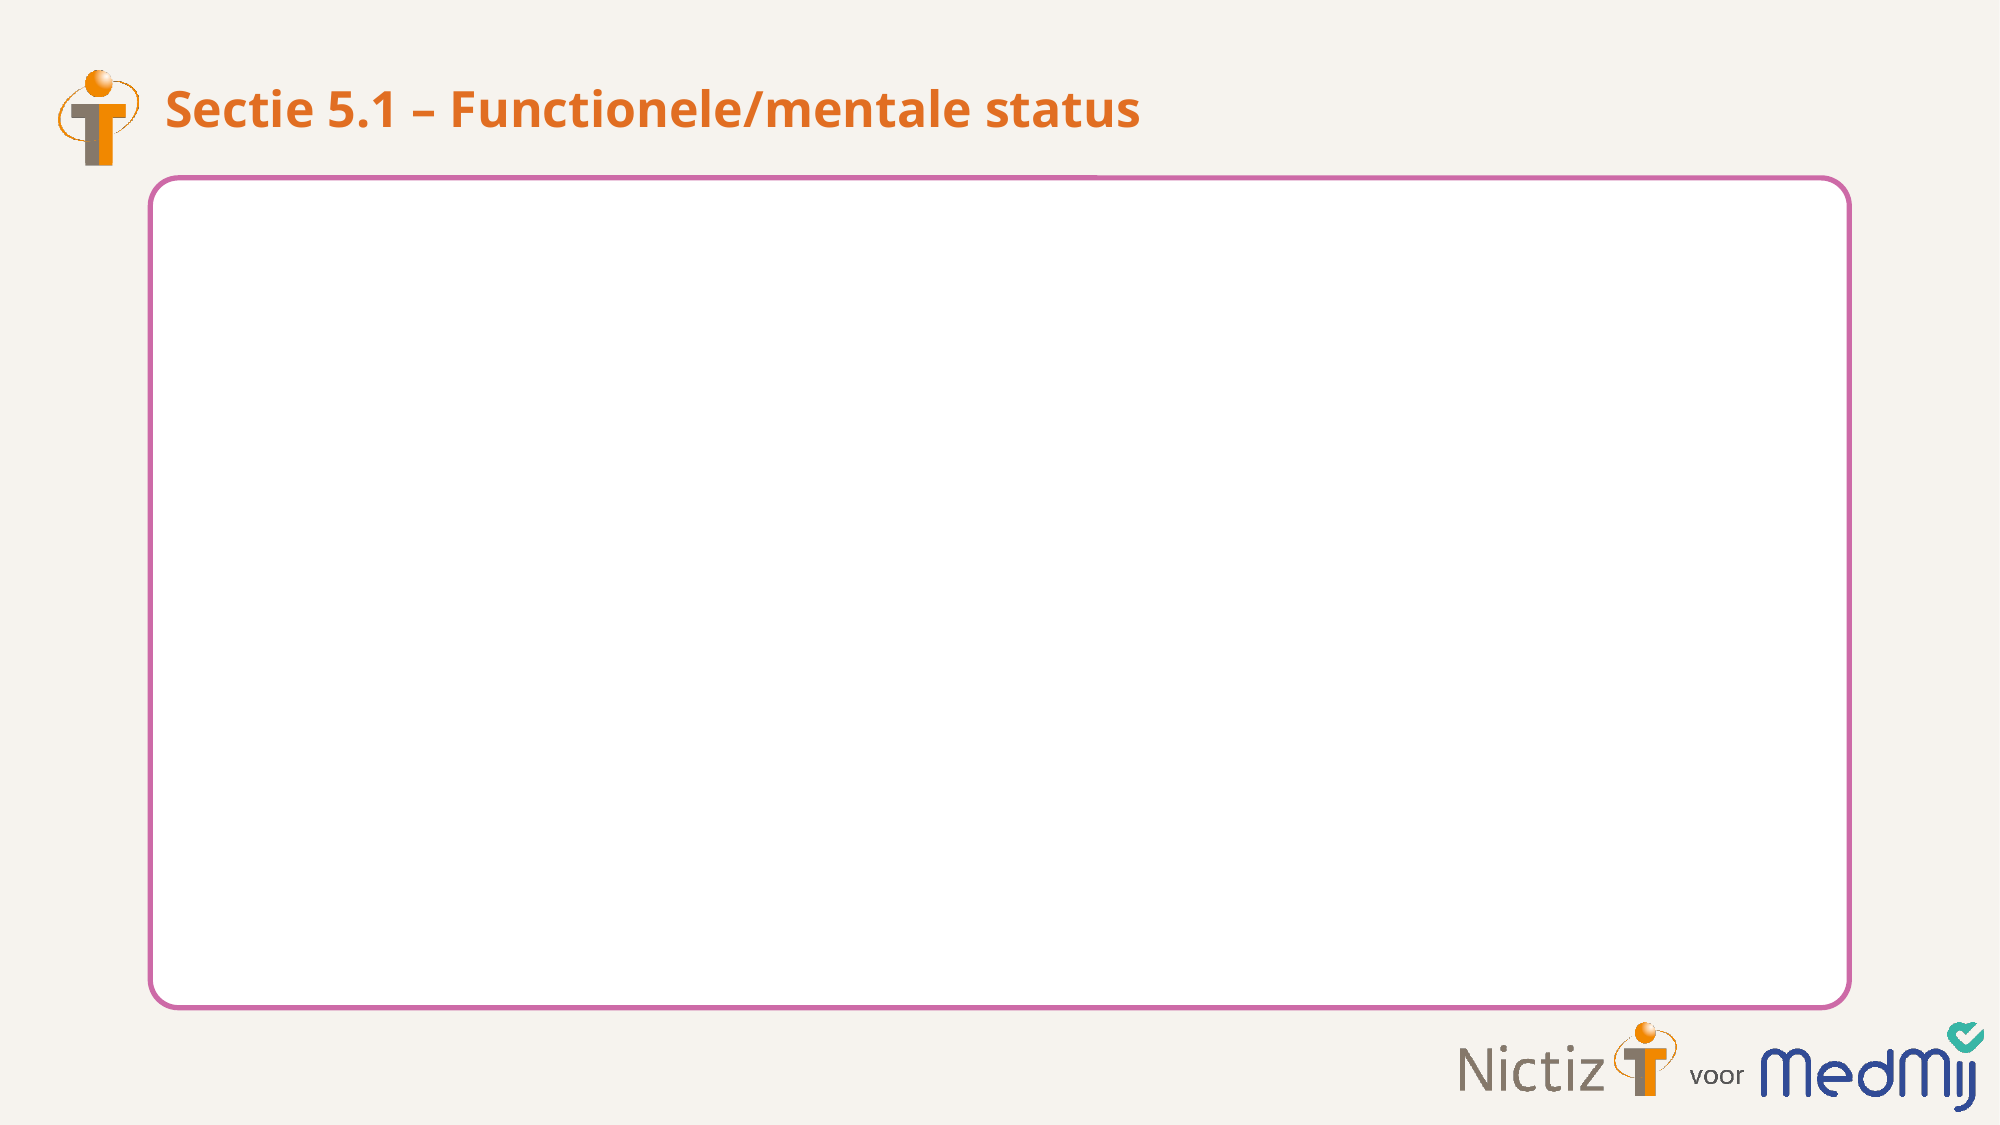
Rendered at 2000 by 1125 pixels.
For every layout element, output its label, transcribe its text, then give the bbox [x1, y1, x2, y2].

picture [50, 66, 151, 187]
picture [1457, 1019, 1988, 1113]
title Sectie 5.1 – Functionele/mentale status [150, 76, 1850, 165]
